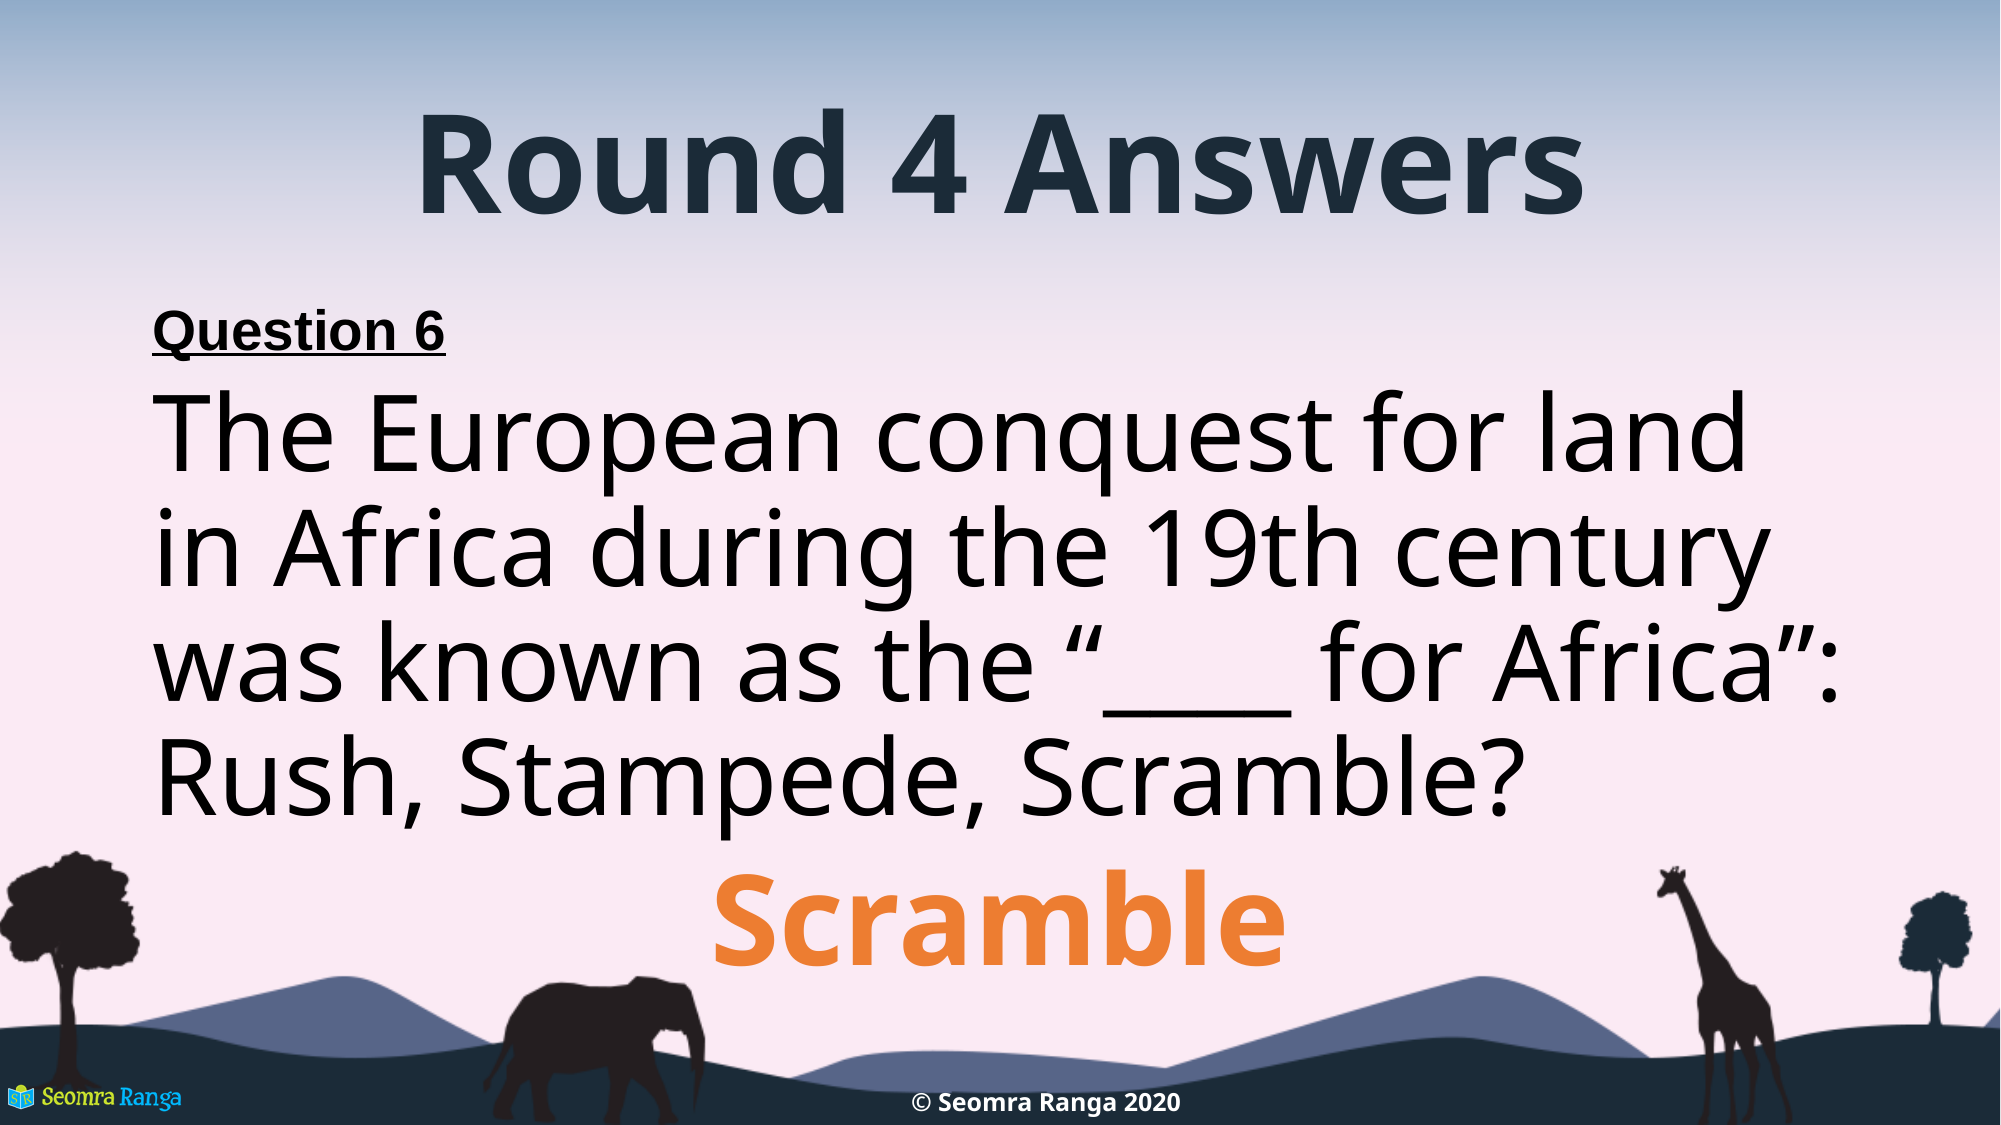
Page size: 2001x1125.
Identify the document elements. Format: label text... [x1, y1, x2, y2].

picture [0, 0, 2001, 1125]
title Round 4 Answers [137, 59, 1863, 278]
text_box © Seomra Ranga 2020 www.seomraranga.com [762, 1079, 1330, 1125]
list Question 6 The European conquest for land in Africa during the 19th century was known as the “____ for Africa”: Rush, Stampede, Scramble? Scramble [137, 293, 1863, 1014]
